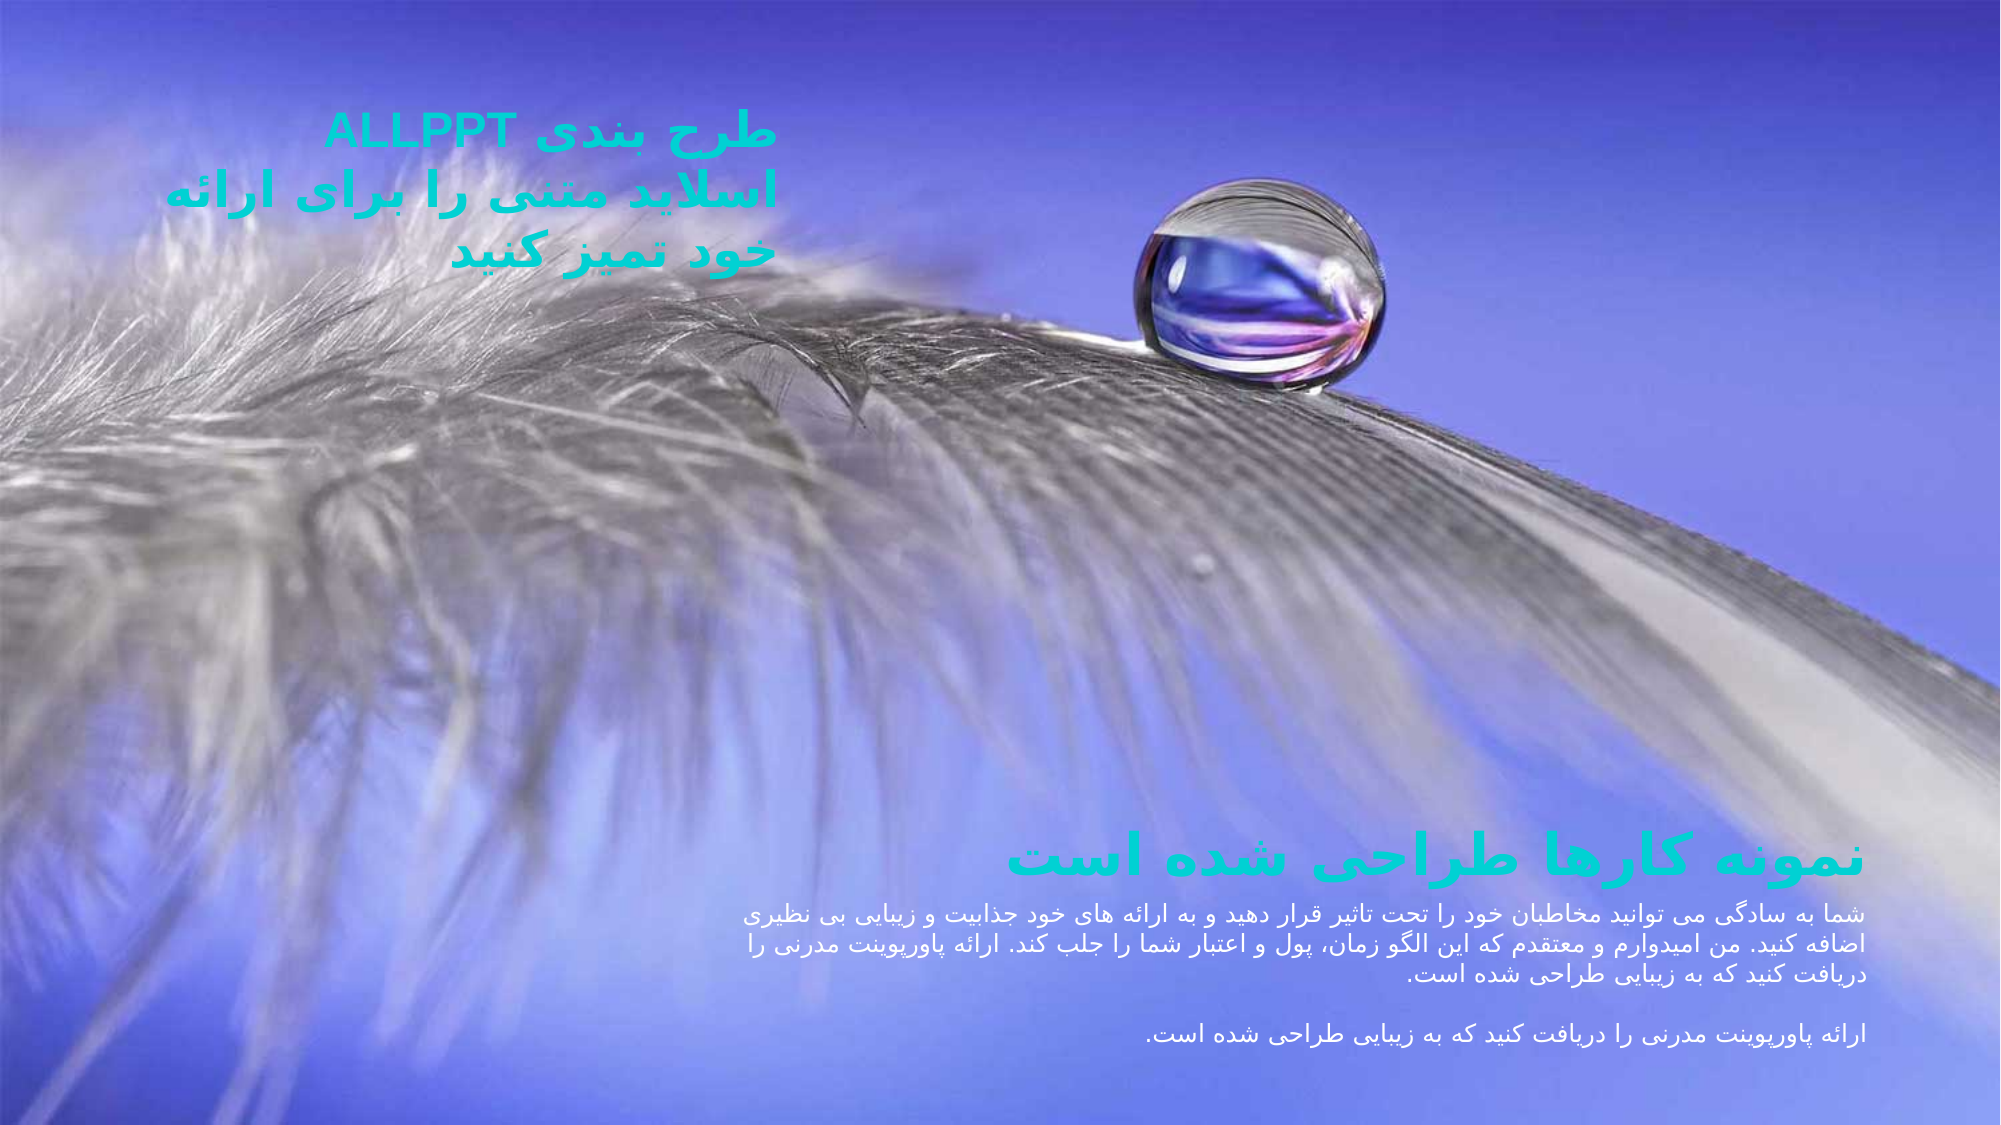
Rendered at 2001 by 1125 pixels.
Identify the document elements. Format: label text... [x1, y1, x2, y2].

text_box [726, 818, 1883, 1058]
text_box طرح بندی ALLPPT اسلاید متنی را برای ارائه خود تمیز کنید [112, 89, 795, 285]
picture [0, 0, 2001, 1125]
